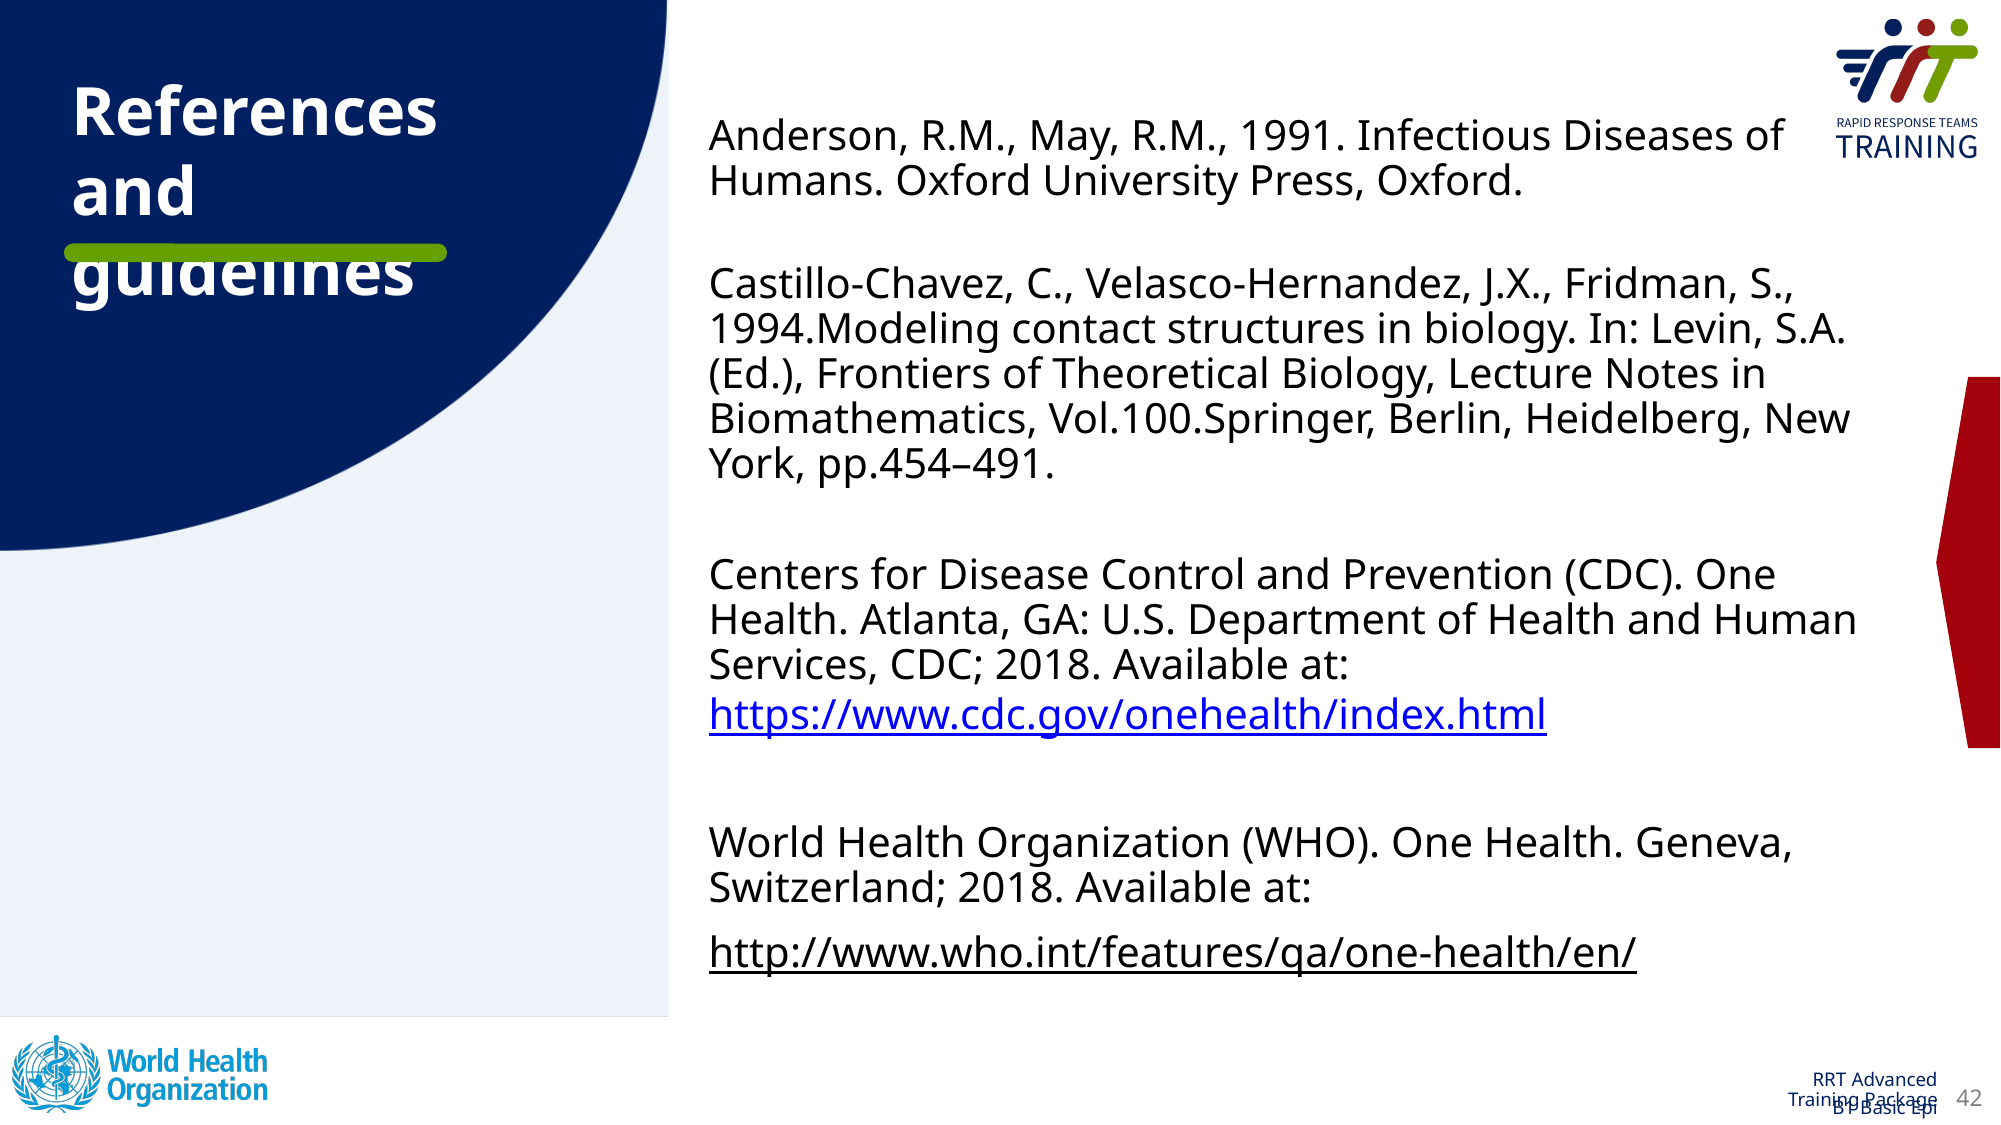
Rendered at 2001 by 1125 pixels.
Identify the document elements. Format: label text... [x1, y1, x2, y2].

picture [12, 1083, 48, 1113]
picture [12, 1035, 267, 1113]
picture [1835, 19, 1978, 167]
picture [58, 1050, 64, 1058]
list Anderson, R.M., May, R.M., 1991. Infectious Diseases of Humans. Oxford University Press, Oxford. Castillo-Chavez, C., Velasco-Hernandez, J.X., Fridman, S., 1994.Modeling contact structures in biology. In: Levin, S.A. (Ed.), Frontiers of Theoretical Biology, Lecture Notes in Biomathematics, Vol.100.Springer, Berlin, Heidelberg, New York, pp.454–491. Centers for Disease Control and Prevention (CDC). One Health. Atlanta, GA: U.S. Department of Health and Human Services, CDC; 2018. Available at: https://www.cdc.gov/onehealth/index.html World Health Organization (WHO). One Health. Geneva, Switzerland; 2018. Available at: http://www.who.int/features/qa/one-health/en/ [700, 107, 1885, 1018]
picture [0, 0, 669, 1018]
